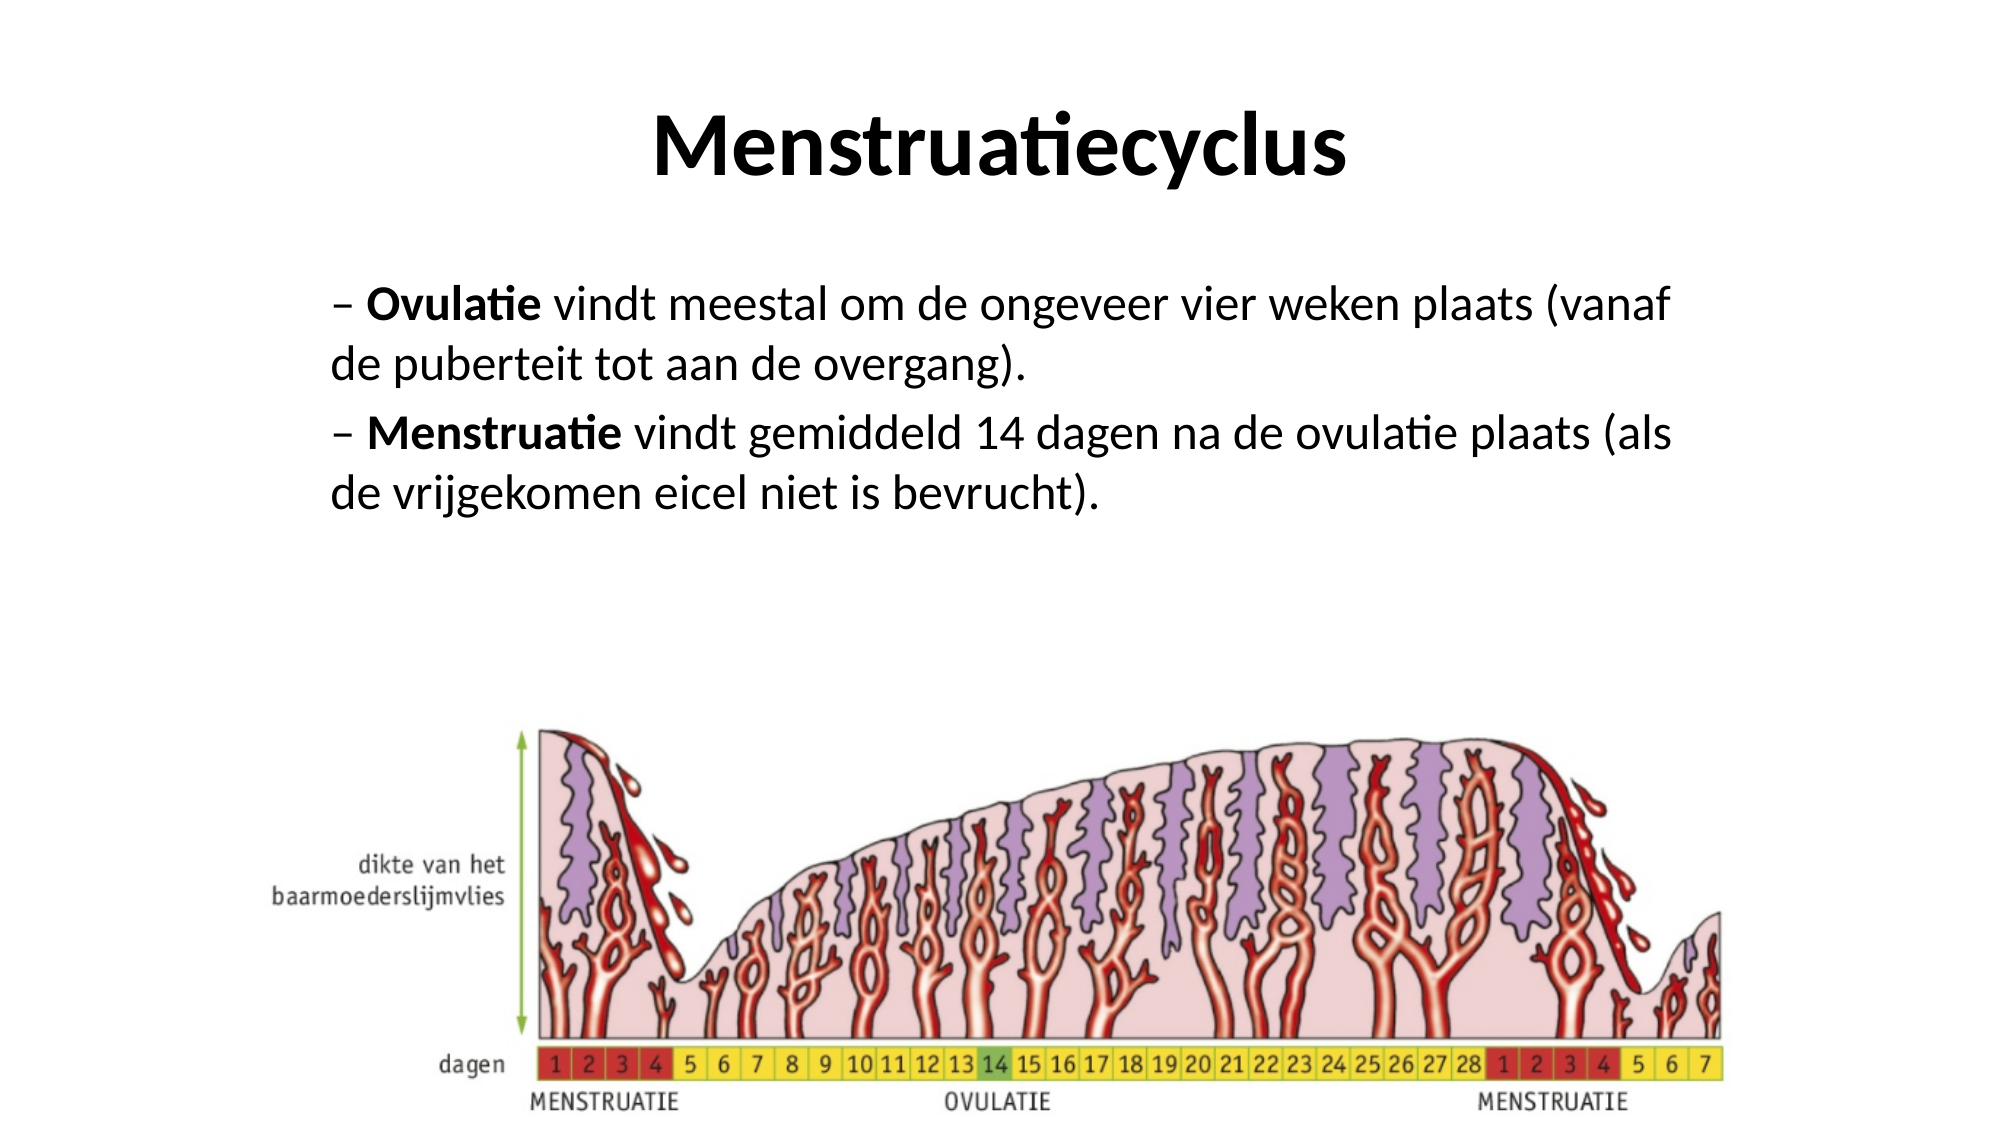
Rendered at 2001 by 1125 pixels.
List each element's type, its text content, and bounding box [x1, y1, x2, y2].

text_box – Ovulatie vindt meestal om de ongeveer vier weken plaats (vanaf de puberteit tot aan de overgang). – Menstruatie vindt gemiddeld 14 dagen na de ovulatie plaats (als de vrijgekomen eicel niet is bevrucht). [315, 262, 1691, 528]
title Menstruatiecyclus [99, 45, 1900, 233]
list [256, 675, 1751, 1125]
